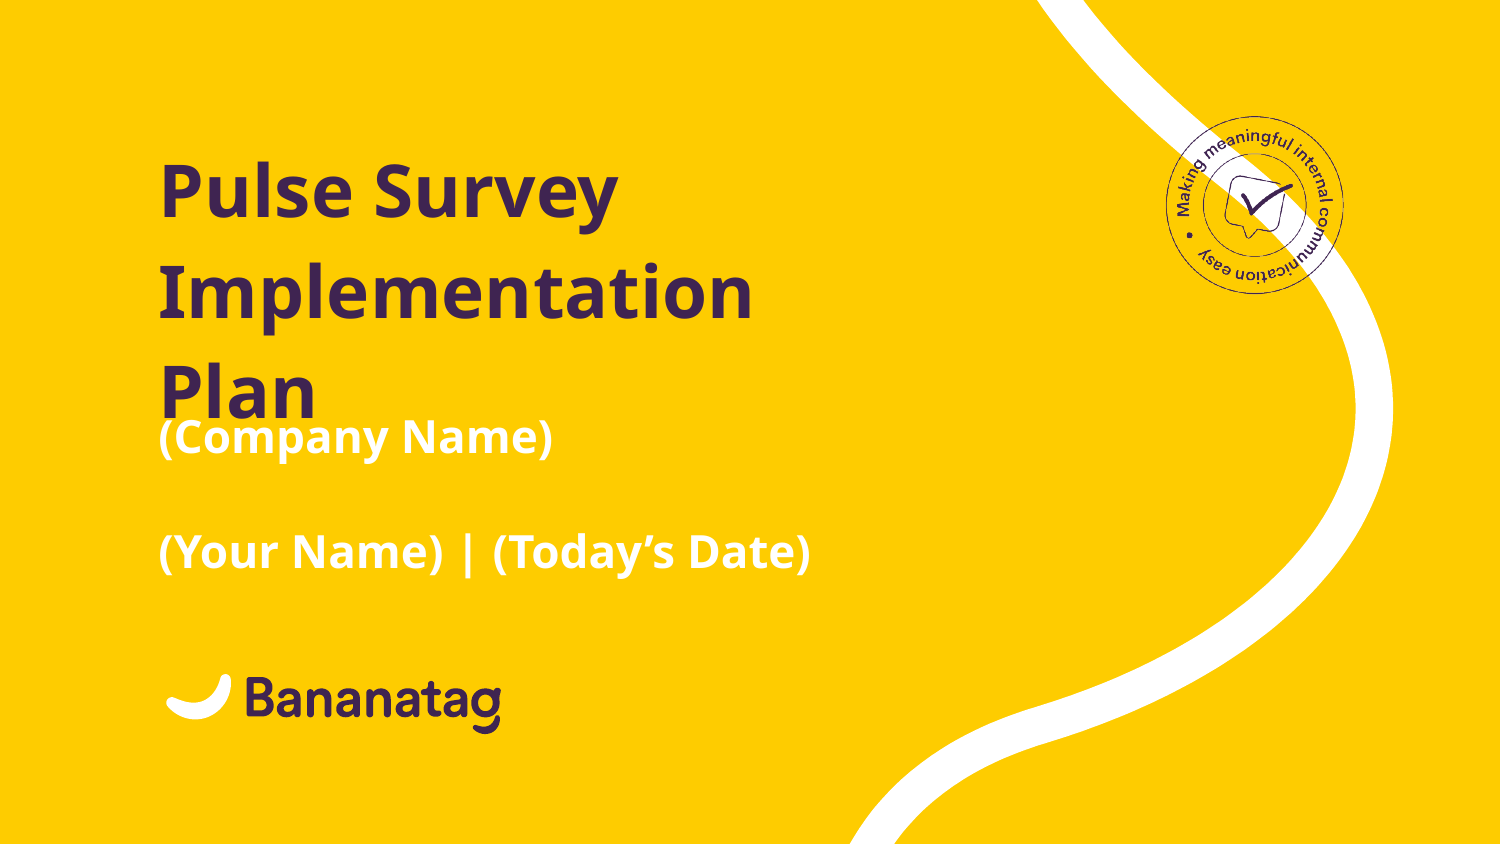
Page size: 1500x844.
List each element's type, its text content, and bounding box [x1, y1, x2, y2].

subtitle Pulse Survey Implementation Plan [143, 131, 943, 621]
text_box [166, 673, 501, 735]
text_box (Your Name) | (Today’s Date) [143, 499, 864, 616]
picture [1161, 114, 1347, 299]
text_box (Company Name) [143, 384, 603, 499]
